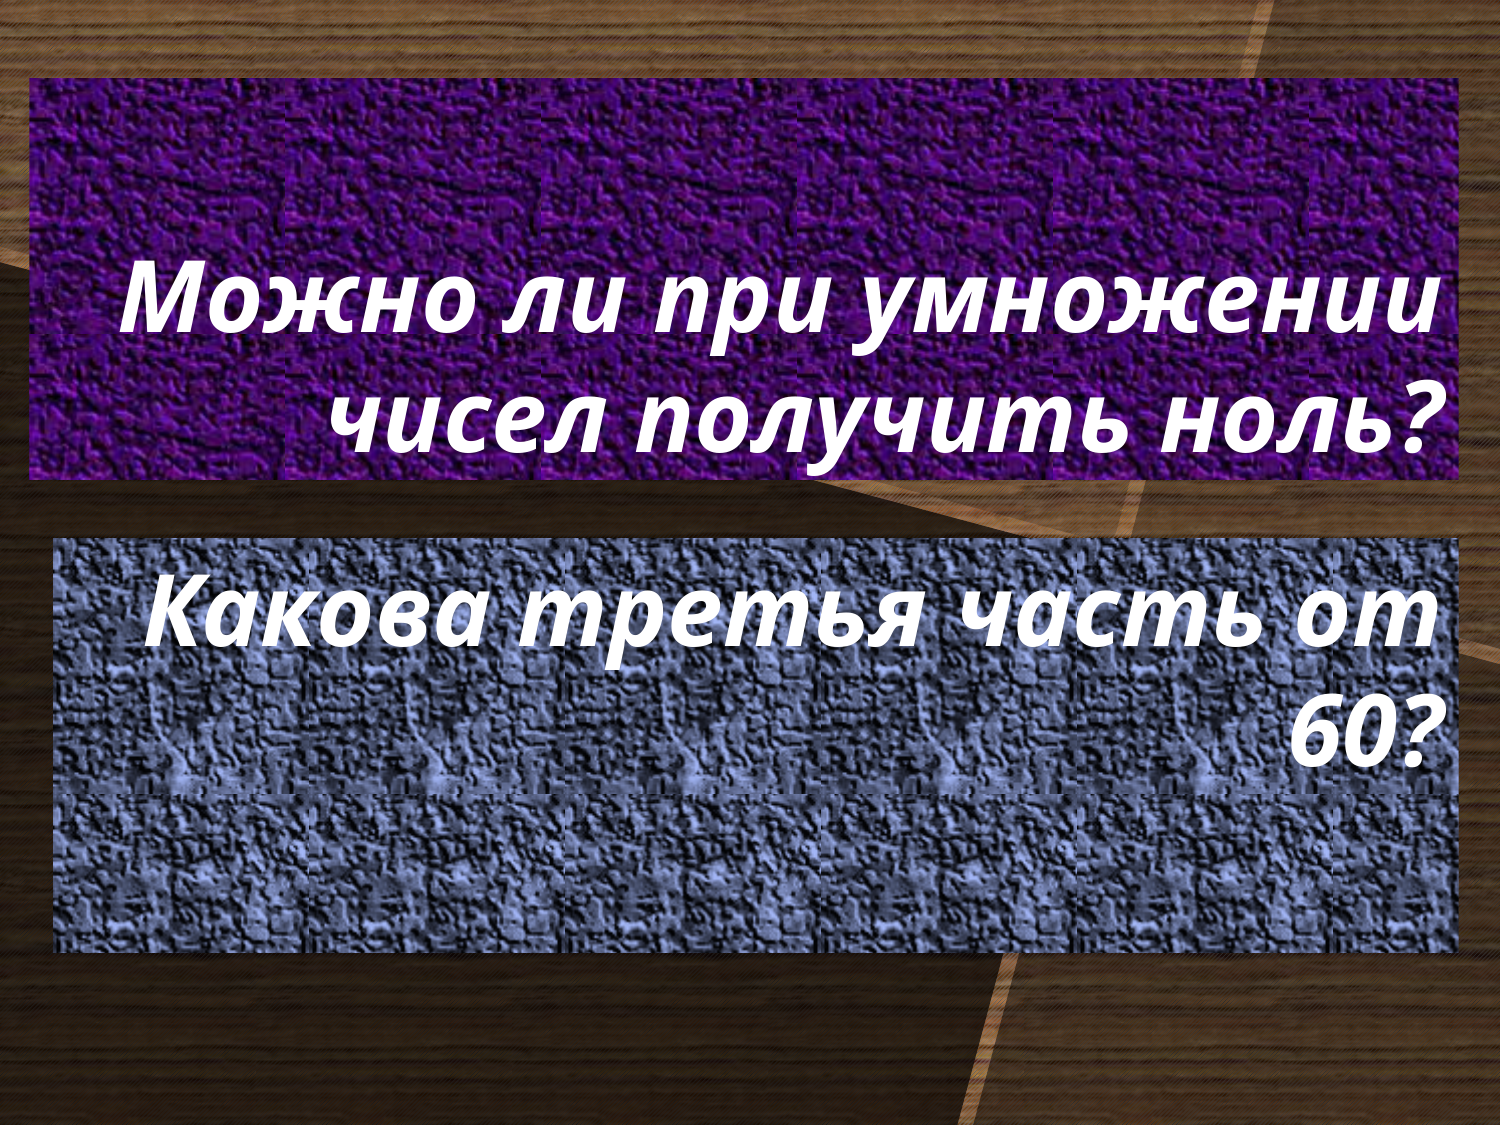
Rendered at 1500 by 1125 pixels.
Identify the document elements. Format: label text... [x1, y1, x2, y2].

title Можно ли при умножении чисел получить ноль? [29, 78, 1459, 480]
list Какова третья часть от 60? [53, 538, 1459, 953]
